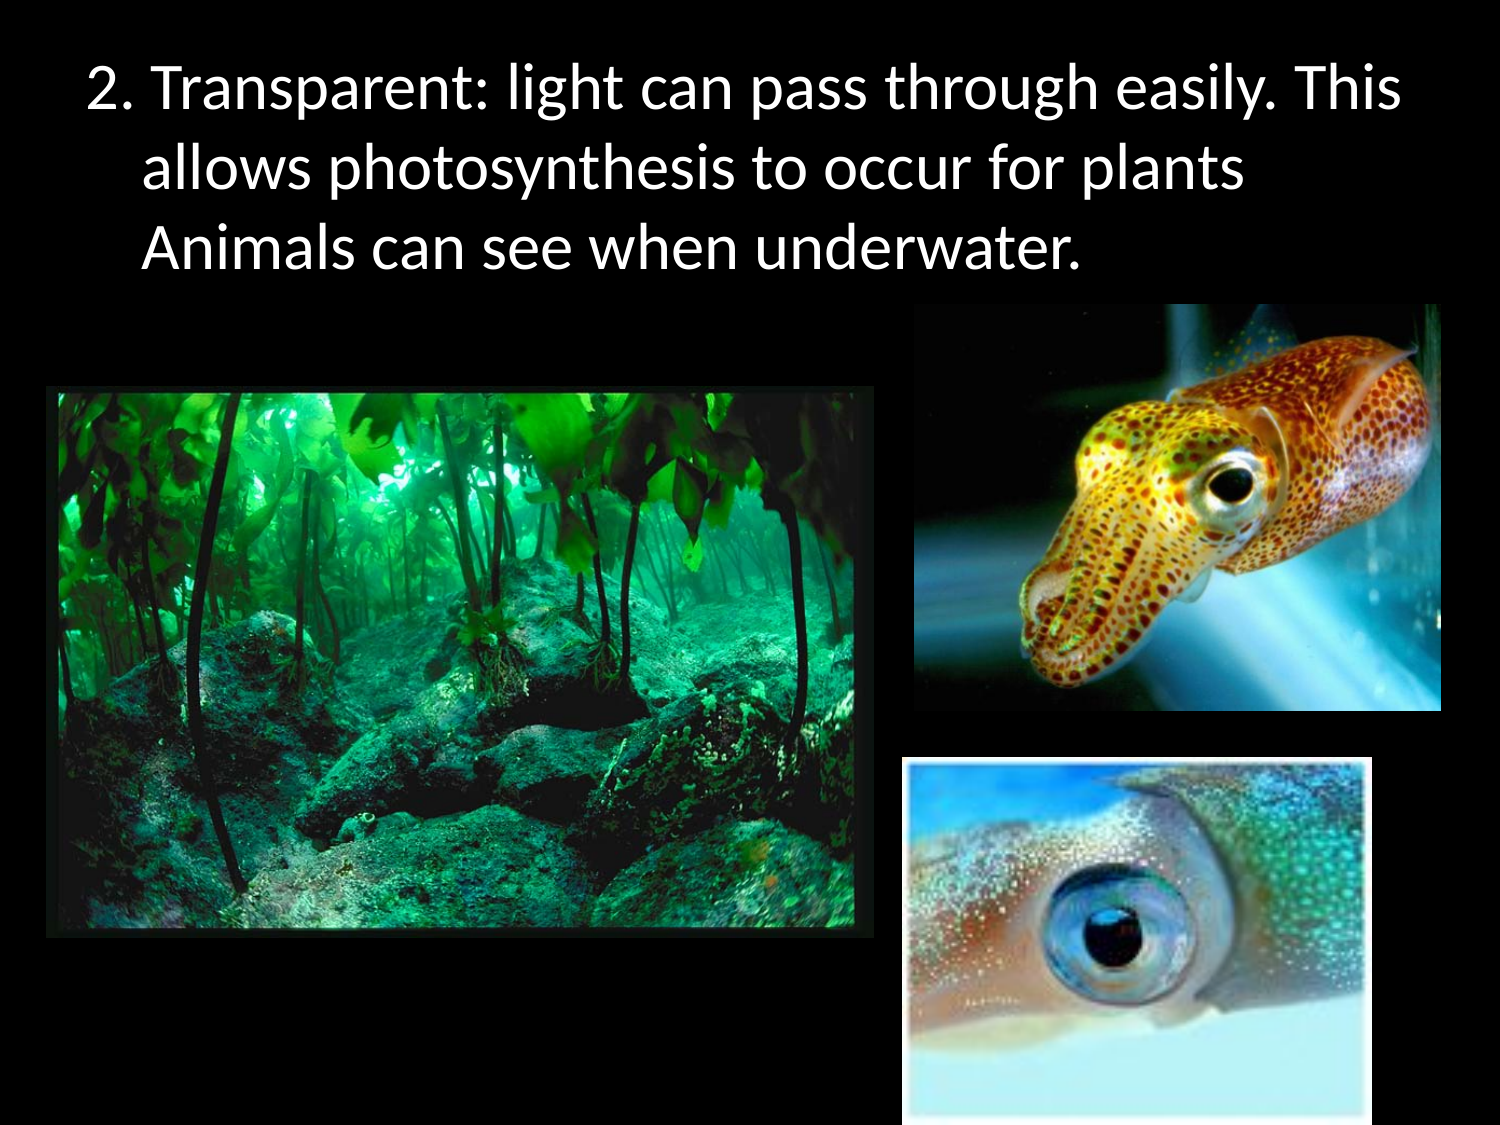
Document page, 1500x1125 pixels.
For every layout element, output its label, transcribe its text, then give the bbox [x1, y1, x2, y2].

list 2. Transparent: light can pass through easily. This allows photosynthesis to occur for plants Animals can see when underwater. [70, 35, 1421, 300]
picture [913, 304, 1441, 712]
picture [902, 756, 1372, 1125]
picture [46, 386, 874, 938]
